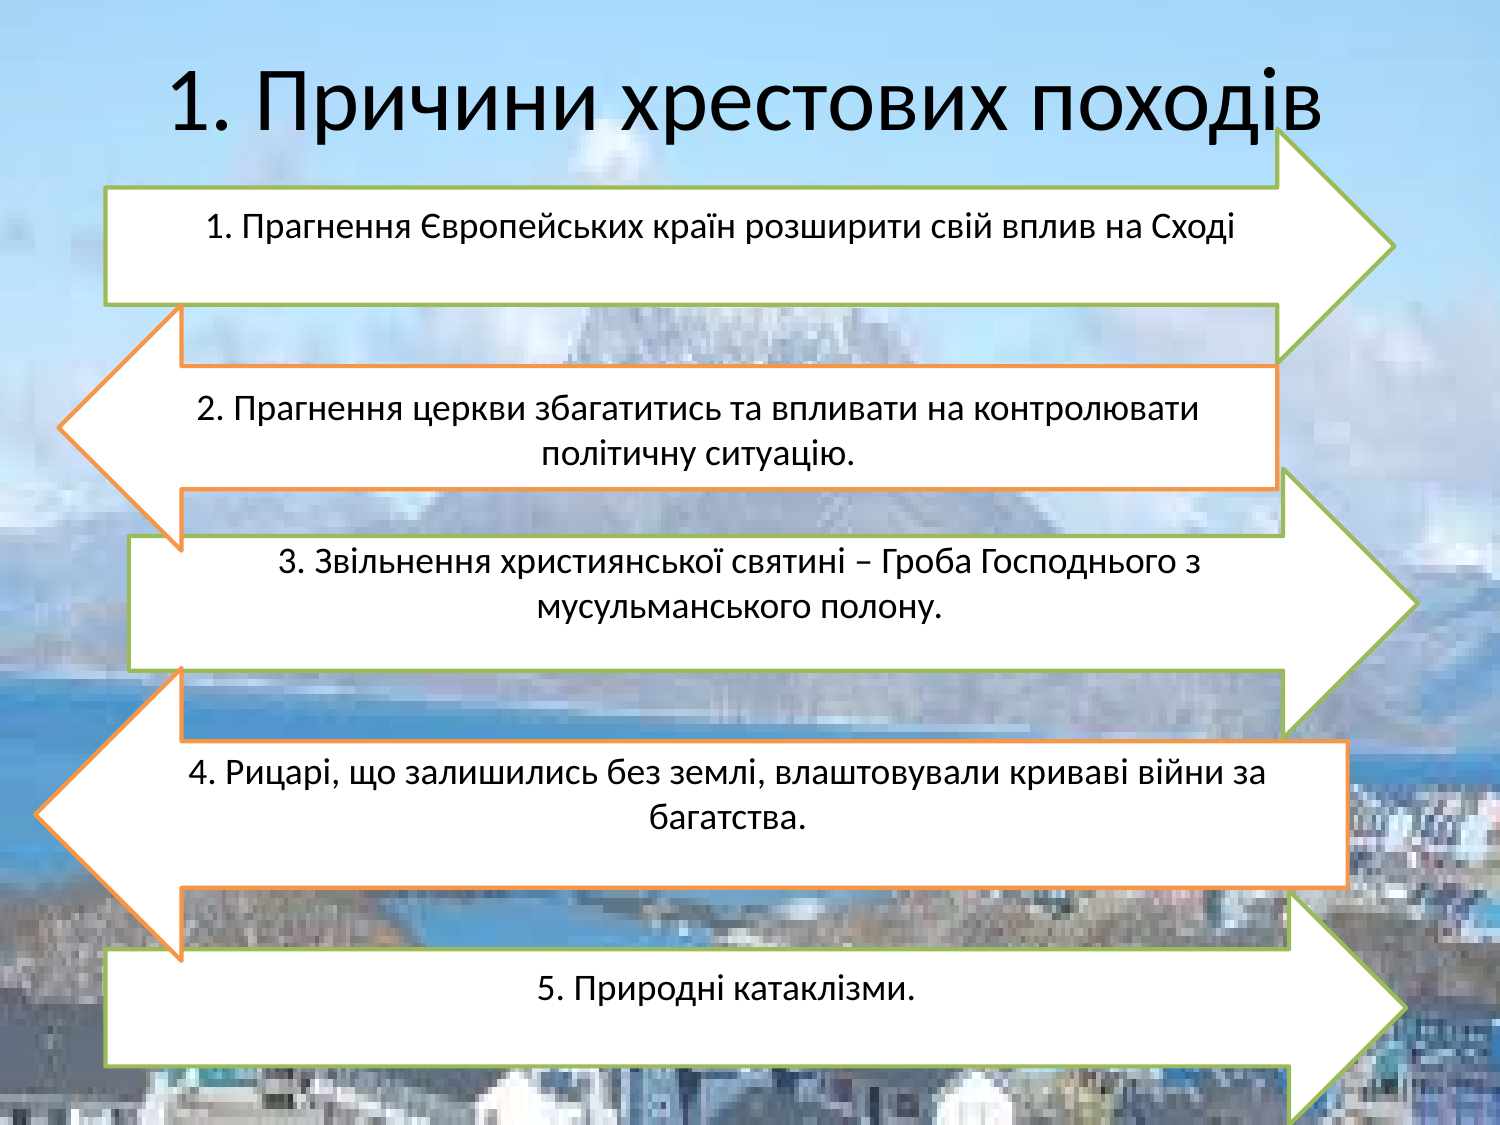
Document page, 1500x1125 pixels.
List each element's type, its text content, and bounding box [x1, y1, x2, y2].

title 1. Причини хрестових походів [70, 0, 1421, 188]
table_cell [0, 0, 1286, 1125]
text_box 5. Природні катаклізми. [103, 890, 1409, 1125]
text_box 3. Звільнення християнської святині – Гроба Господнього з мусульманського полону. [126, 466, 1421, 739]
table_cell [184, 0, 1500, 1125]
text_box 2. Прагнення церкви збагатитись та впливати на контролювати політичну ситуацію. [56, 302, 1280, 553]
text_box 1. Прагнення Європейських країн розширити свій вплив на Сході [103, 126, 1397, 365]
text_box 4. Рицарі, що залишились без землі, влаштовували криваві війни за багатства. [33, 666, 1350, 963]
